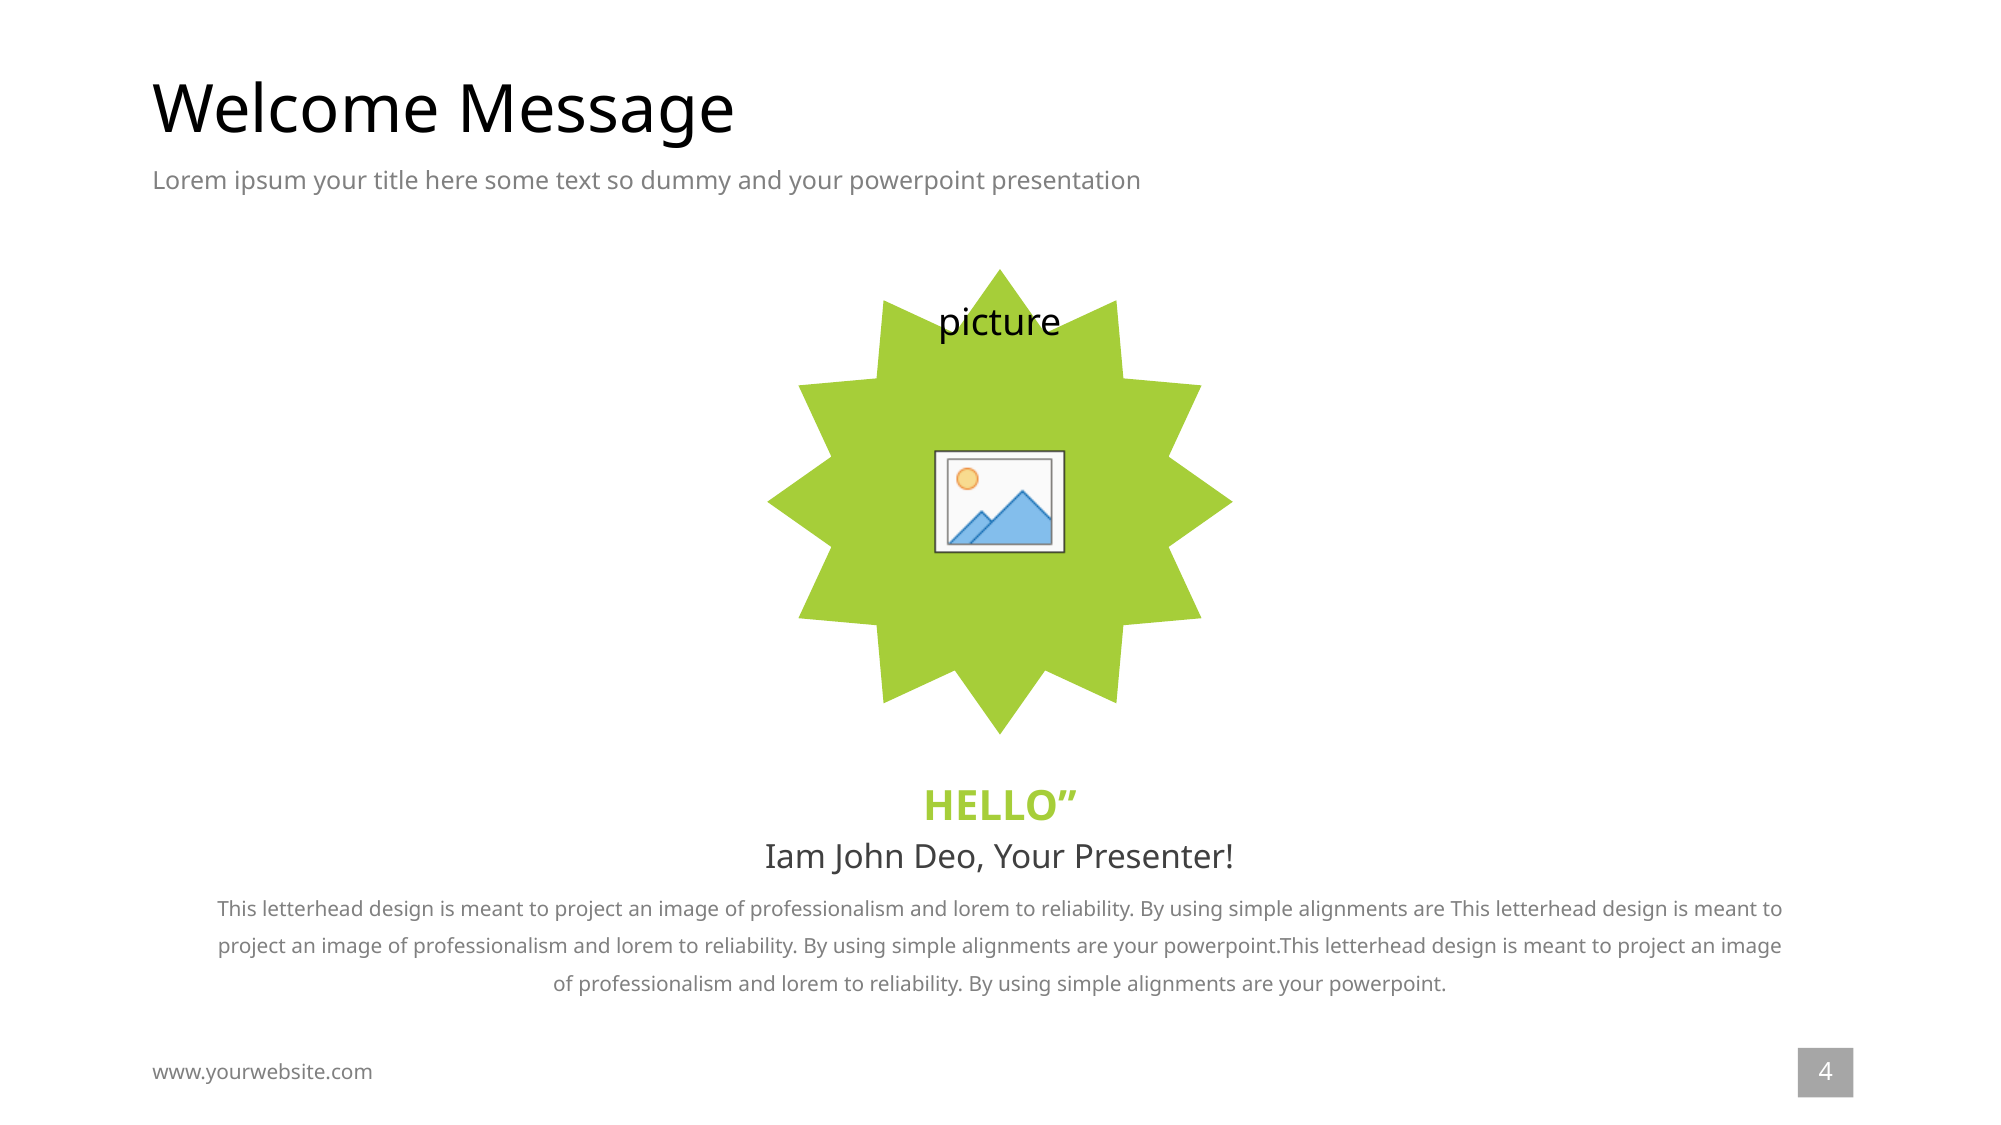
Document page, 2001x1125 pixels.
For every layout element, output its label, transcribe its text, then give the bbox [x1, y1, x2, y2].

text_box [983, 713, 1017, 737]
footer www.yourwebsite.com [137, 1042, 415, 1103]
slide_number 4 [1788, 1042, 1863, 1103]
picture [788, 290, 1211, 713]
text_box [983, 267, 1016, 290]
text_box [212, 771, 1787, 997]
text_box [1211, 485, 1235, 519]
text_box [765, 485, 788, 518]
list Lorem ipsum your title here some text so dummy and your powerpoint presentation [137, 160, 1863, 207]
title Welcome Message [137, 55, 1863, 160]
